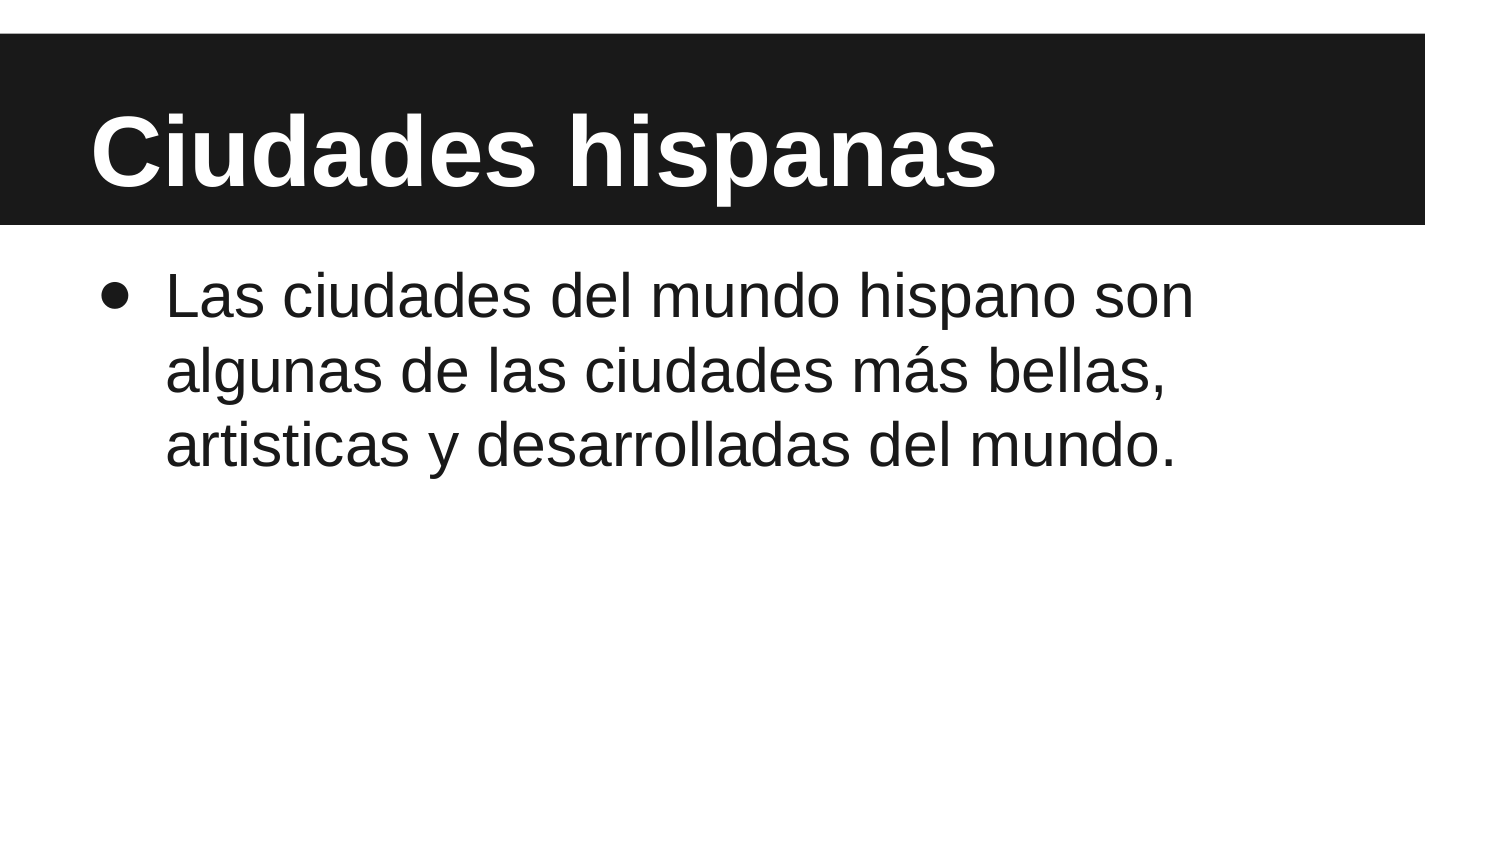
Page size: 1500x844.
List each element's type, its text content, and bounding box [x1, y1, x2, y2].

list Las ciudades del mundo hispano son algunas de las ciudades más bellas, artisticas y desarrolladas del mundo. [75, 239, 1425, 808]
title Ciudades hispanas [75, 33, 1425, 221]
